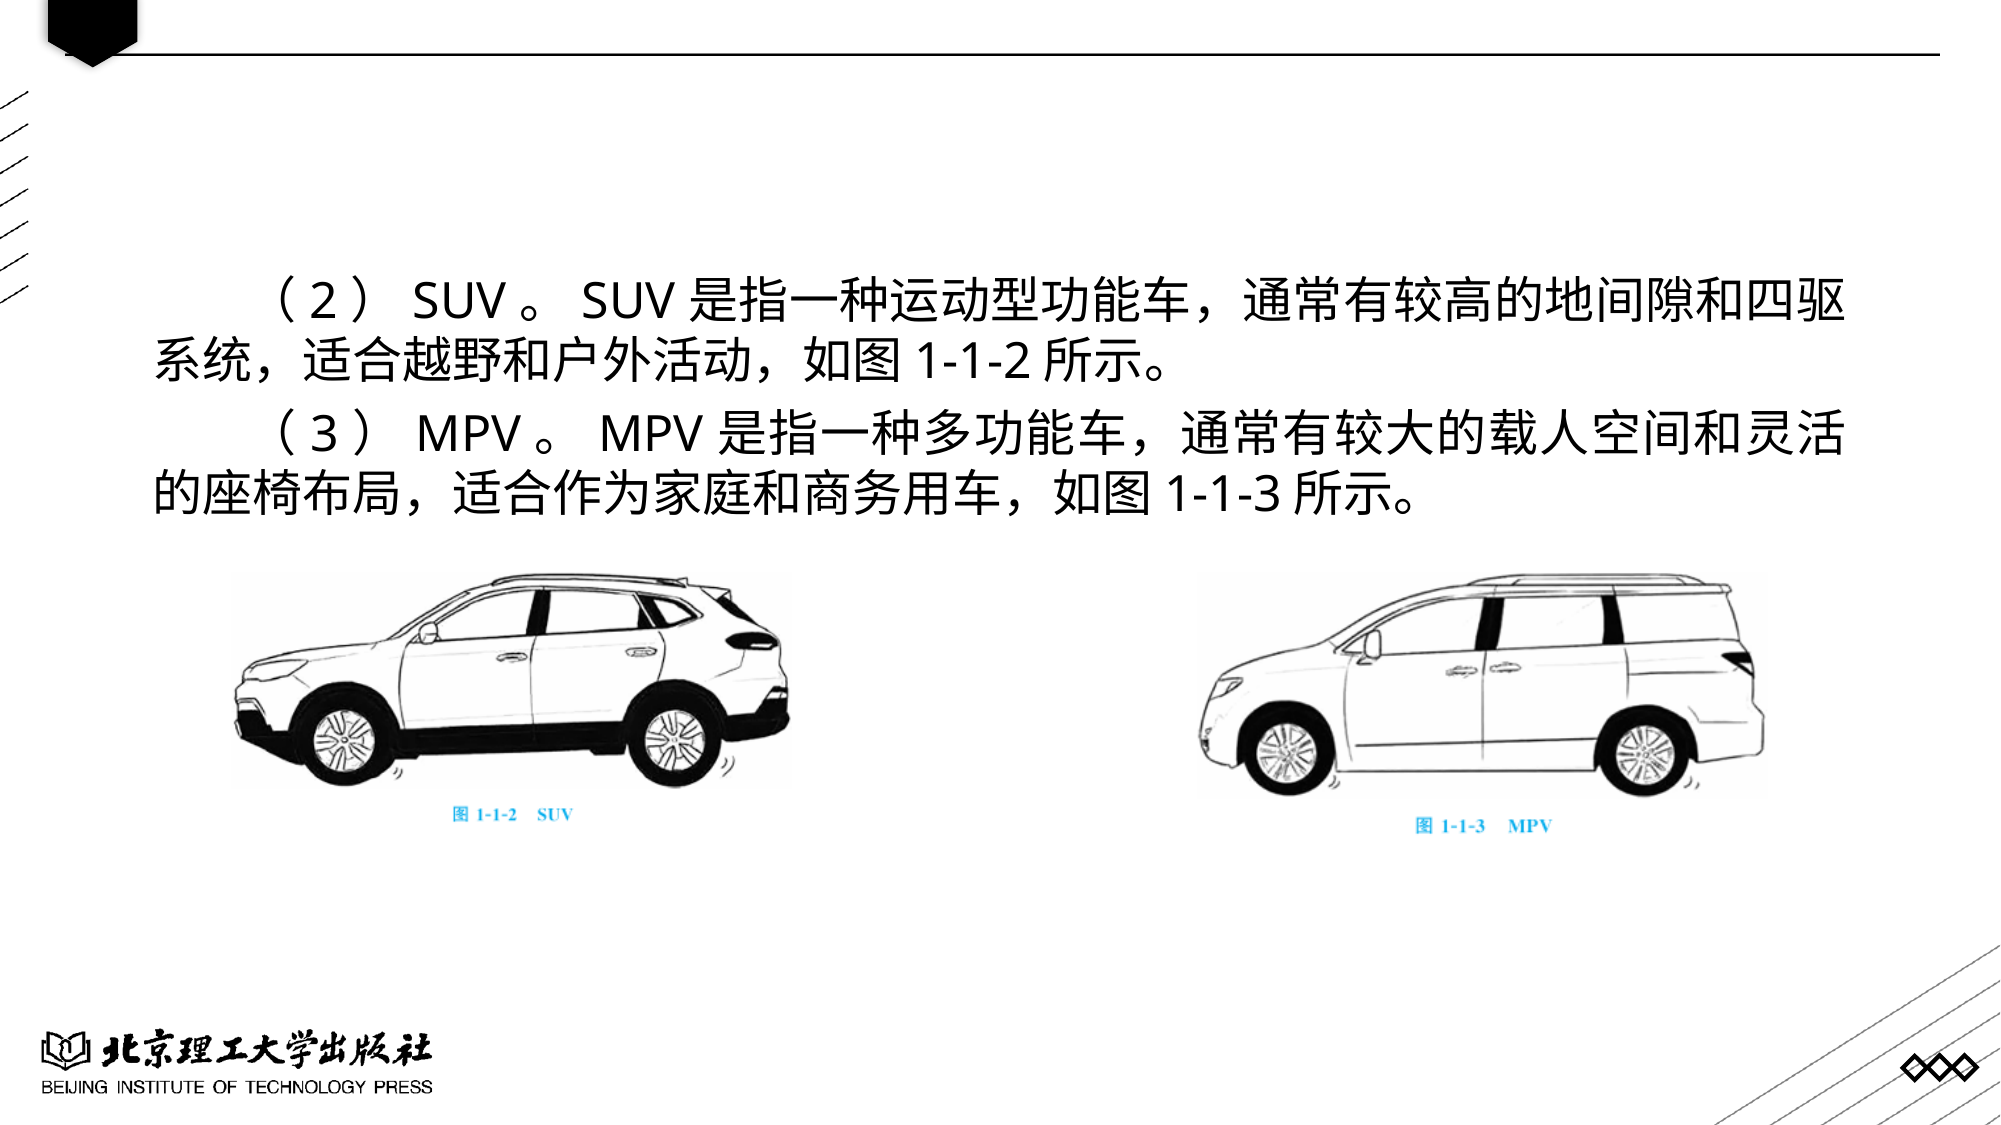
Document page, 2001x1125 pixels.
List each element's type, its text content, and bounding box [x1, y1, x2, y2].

picture [0, 0, 2001, 1125]
text_box （2）SUV。SUV是指一种运动型功能车，通常有较高的地间隙和四驱系统，适合越野和户外活动，如图1-1-2所示。 （3）MPV。MPV是指一种多功能车，通常有较大的载人空间和灵活的座椅布局，适合作为家庭和商务用车，如图1-1-3所示。 [137, 261, 1863, 529]
